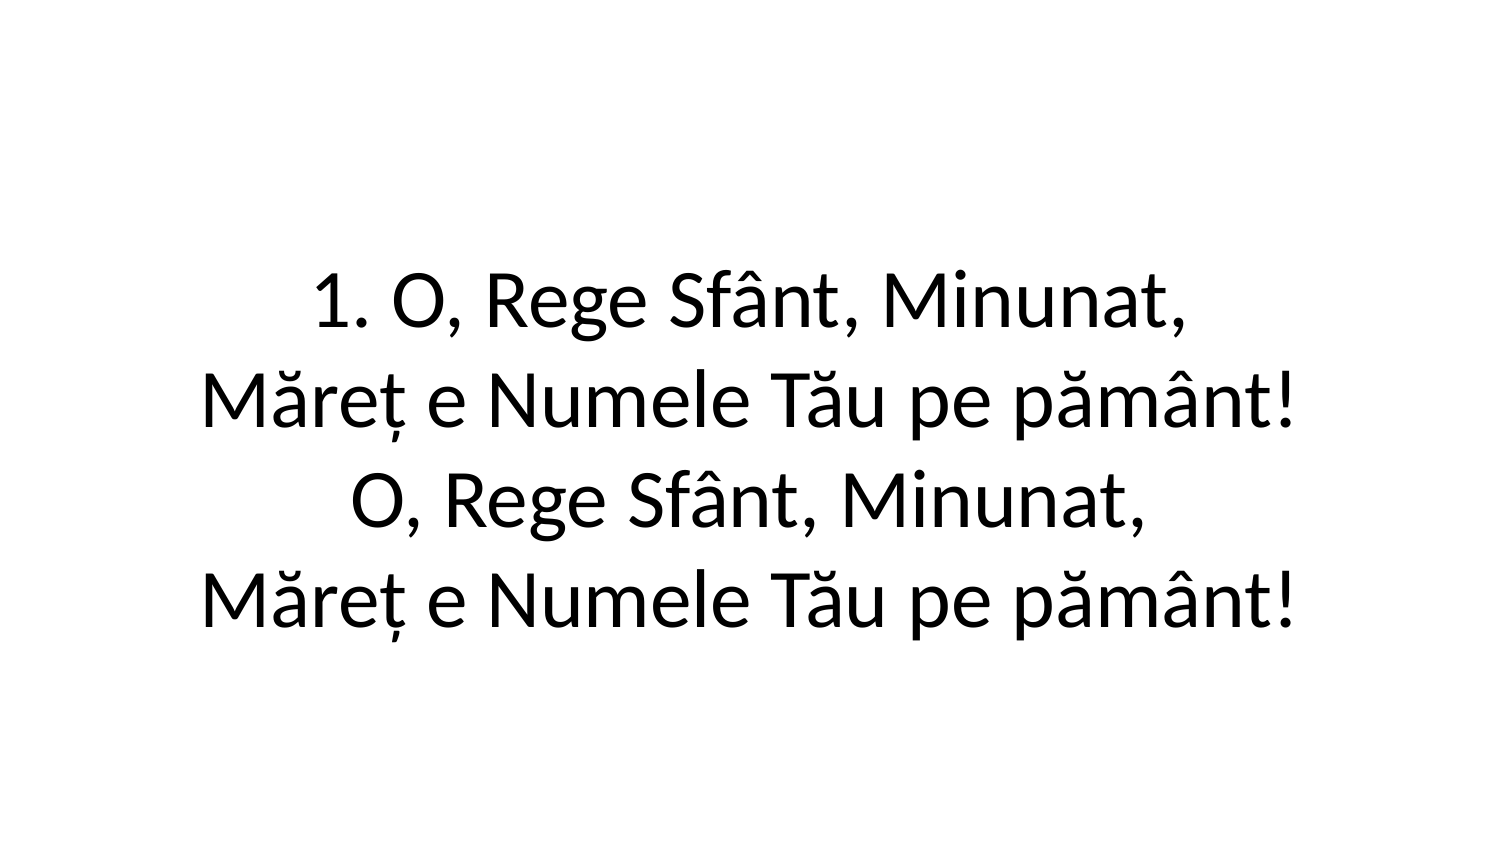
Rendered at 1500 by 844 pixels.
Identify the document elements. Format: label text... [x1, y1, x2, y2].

text_box 1. O, Rege Sfânt, Minunat, Măreț e Numele Tău pe pământ! O, Rege Sfânt, Minunat, Măreț e Numele Tău pe pământ! [184, 192, 1316, 652]
